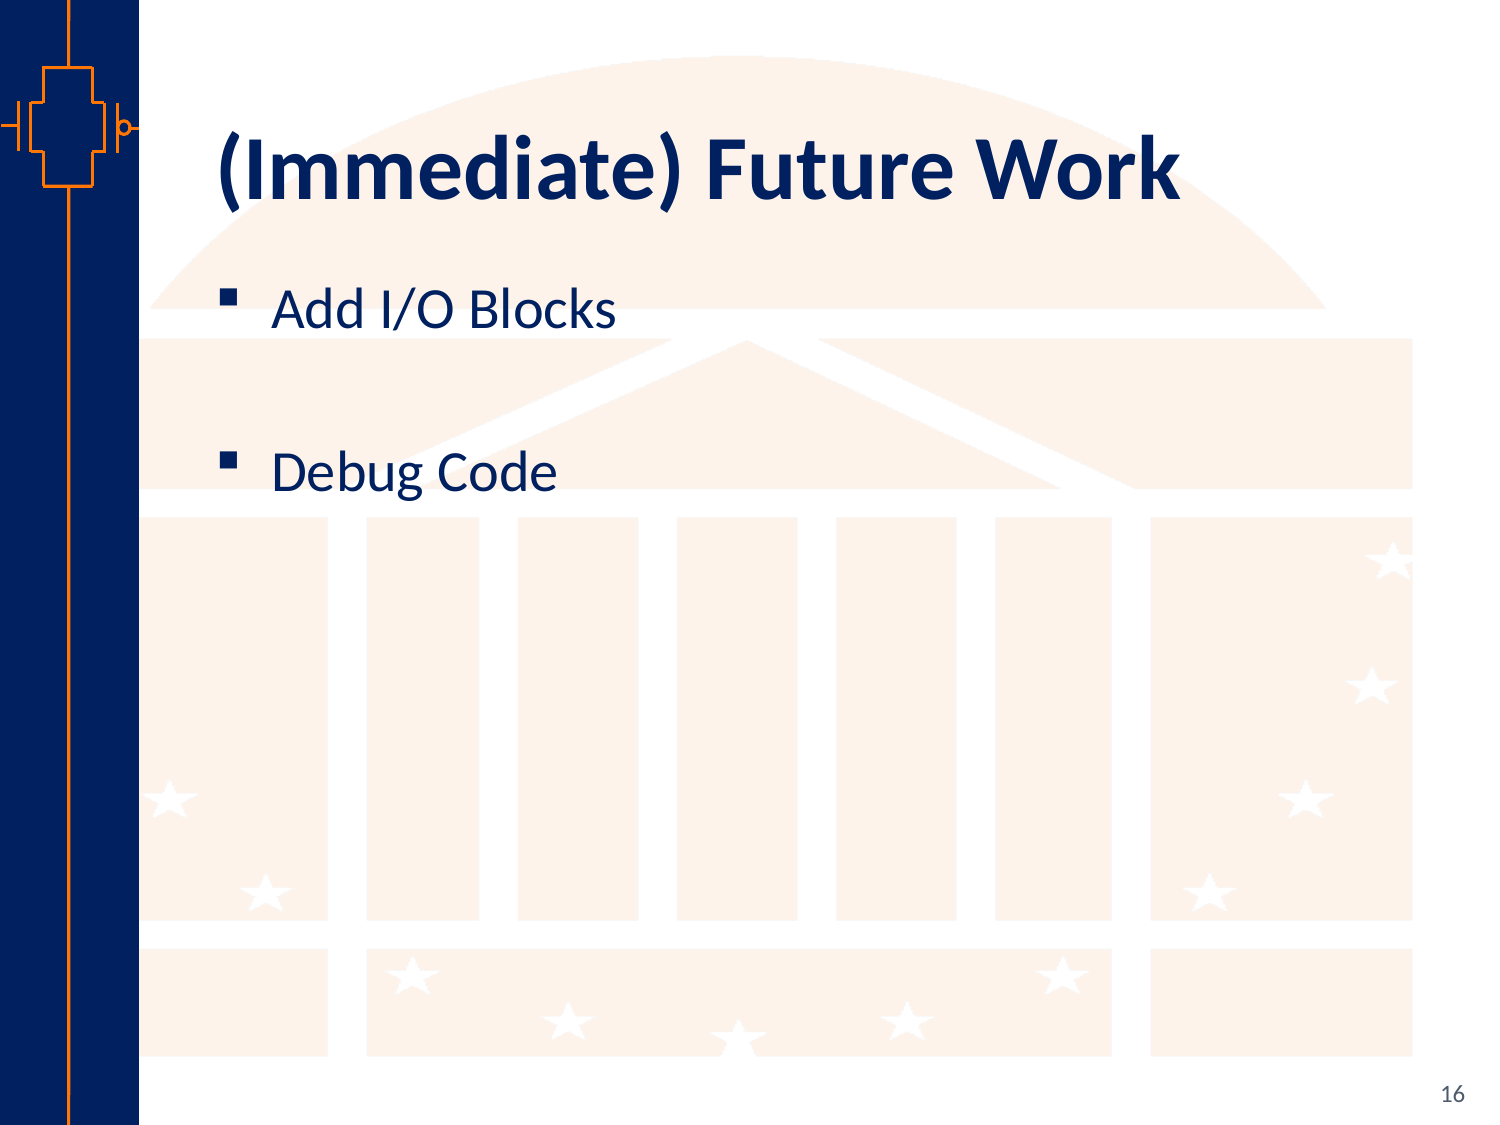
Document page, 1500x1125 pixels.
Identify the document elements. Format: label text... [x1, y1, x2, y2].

title (Immediate) Future Work [200, 37, 1388, 225]
list Add I/O Blocks Debug Code [200, 262, 1425, 988]
slide_number 16 [1425, 1062, 1488, 1123]
